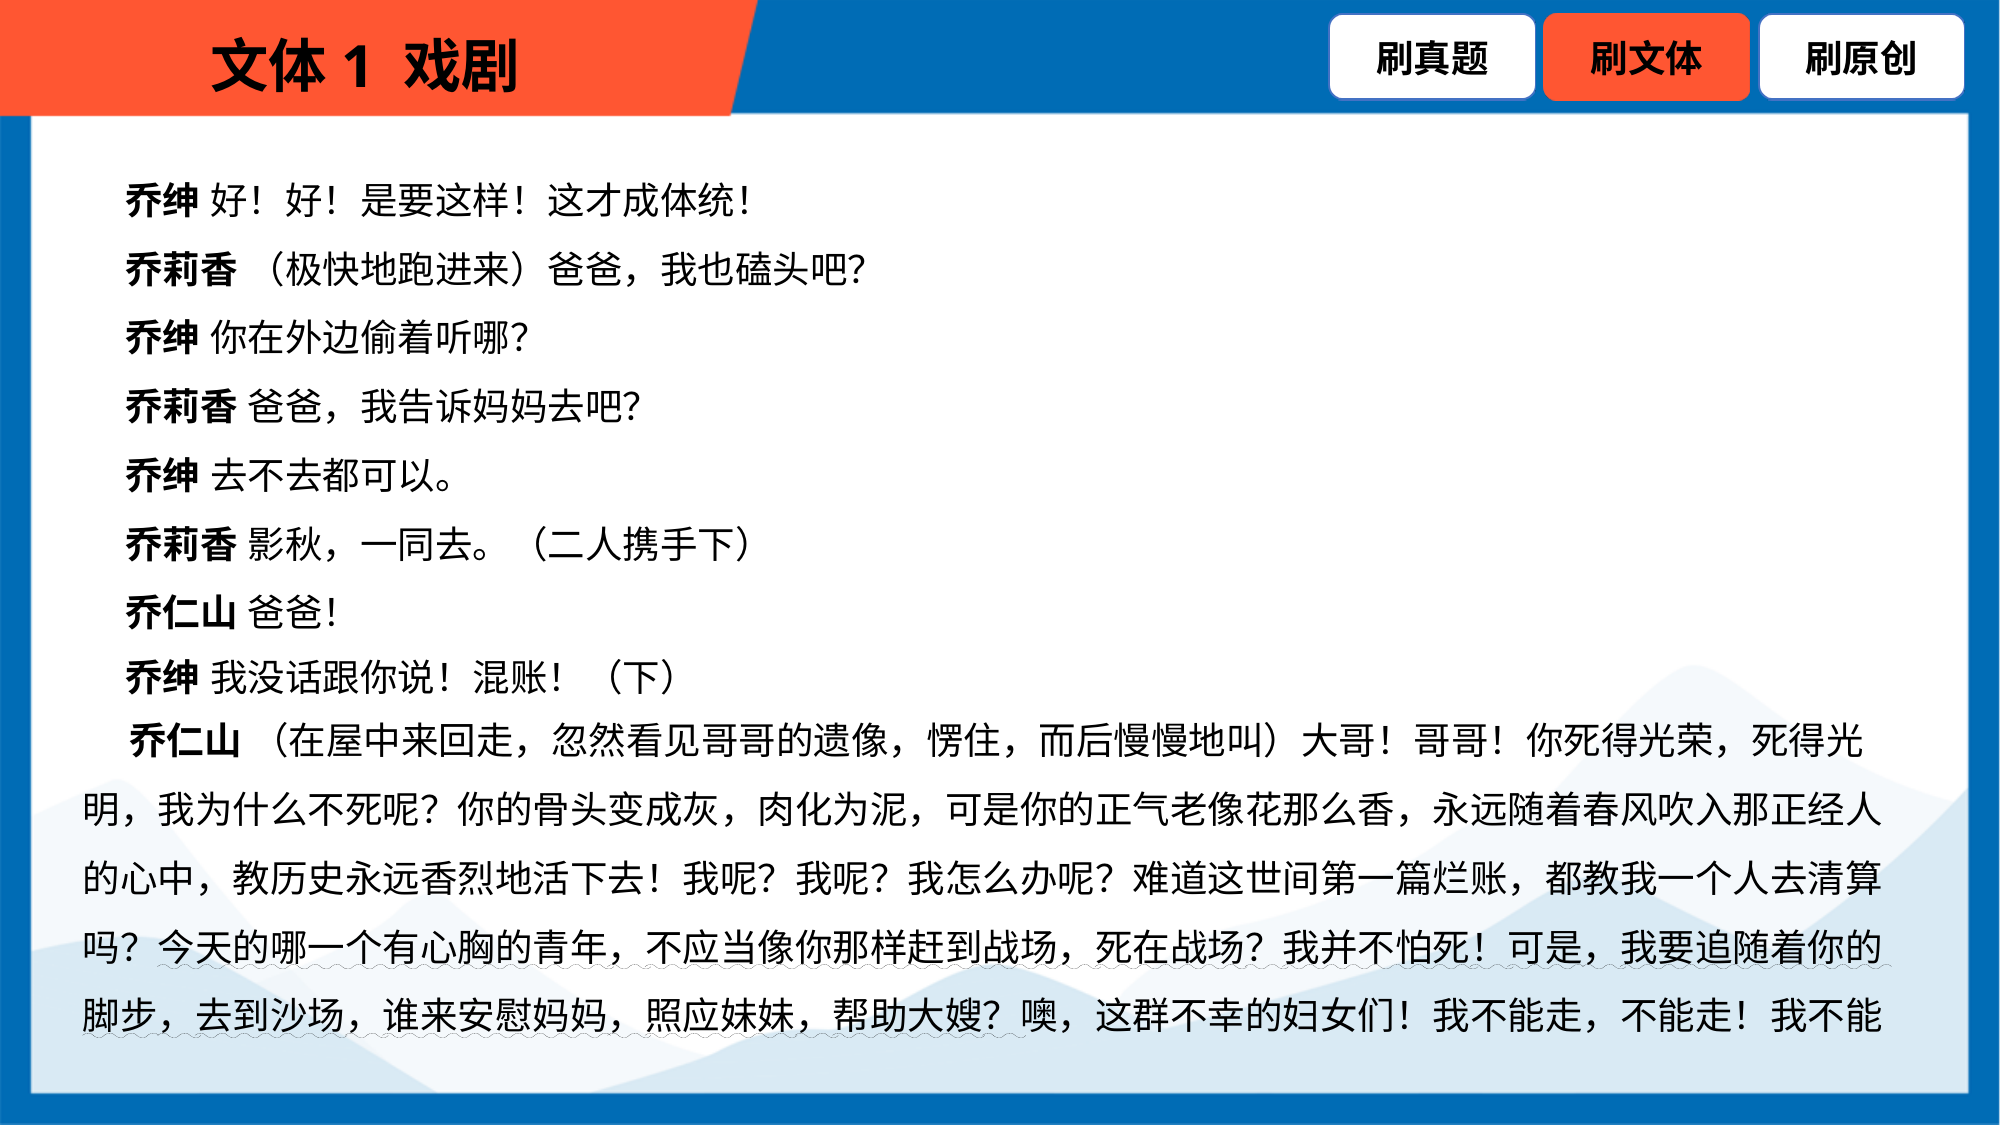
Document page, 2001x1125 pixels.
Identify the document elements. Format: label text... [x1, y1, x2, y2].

text_box 乔绅 好！好！是要这样！这才成体统！ 乔莉香 （极快地跑进来）爸爸，我也磕头吧？ 乔绅 你在外边偷着听哪？ 乔莉香 爸爸，我告诉妈妈去吧？ 乔绅 去不去都可以。 乔莉香 影秋，一同去。（二人携手下） 乔仁山 爸爸！ 乔绅 我没话跟你说！混账！（下） [82, 153, 1917, 692]
text_box 乔仁山 （在屋中来回走，忽然看见哥哥的遗像，愣住，而后慢慢地叫）大哥！哥哥！你死得光荣，死得光 明，我为什么不死呢？你的骨头变成灰，肉化为泥，可是你的正气老像花那么香，永远随着春风吹入那正经人 的心中，教历史永远香烈地活下去！我呢？我呢？我怎么办呢？难道这世间第一篇烂账，都教我一个人去清算 吗？今天的哪一个有心胸的青年，不应当像你那样赶到战场，死在战场？我并不怕死！可是，我要追随着你的 脚步，去到沙场，谁来安慰妈妈，照应妹妹，帮助大嫂？噢，这群不幸的妇女们！我不能走，不能走！我不能 [82, 693, 1917, 1038]
picture [0, 0, 2000, 1125]
